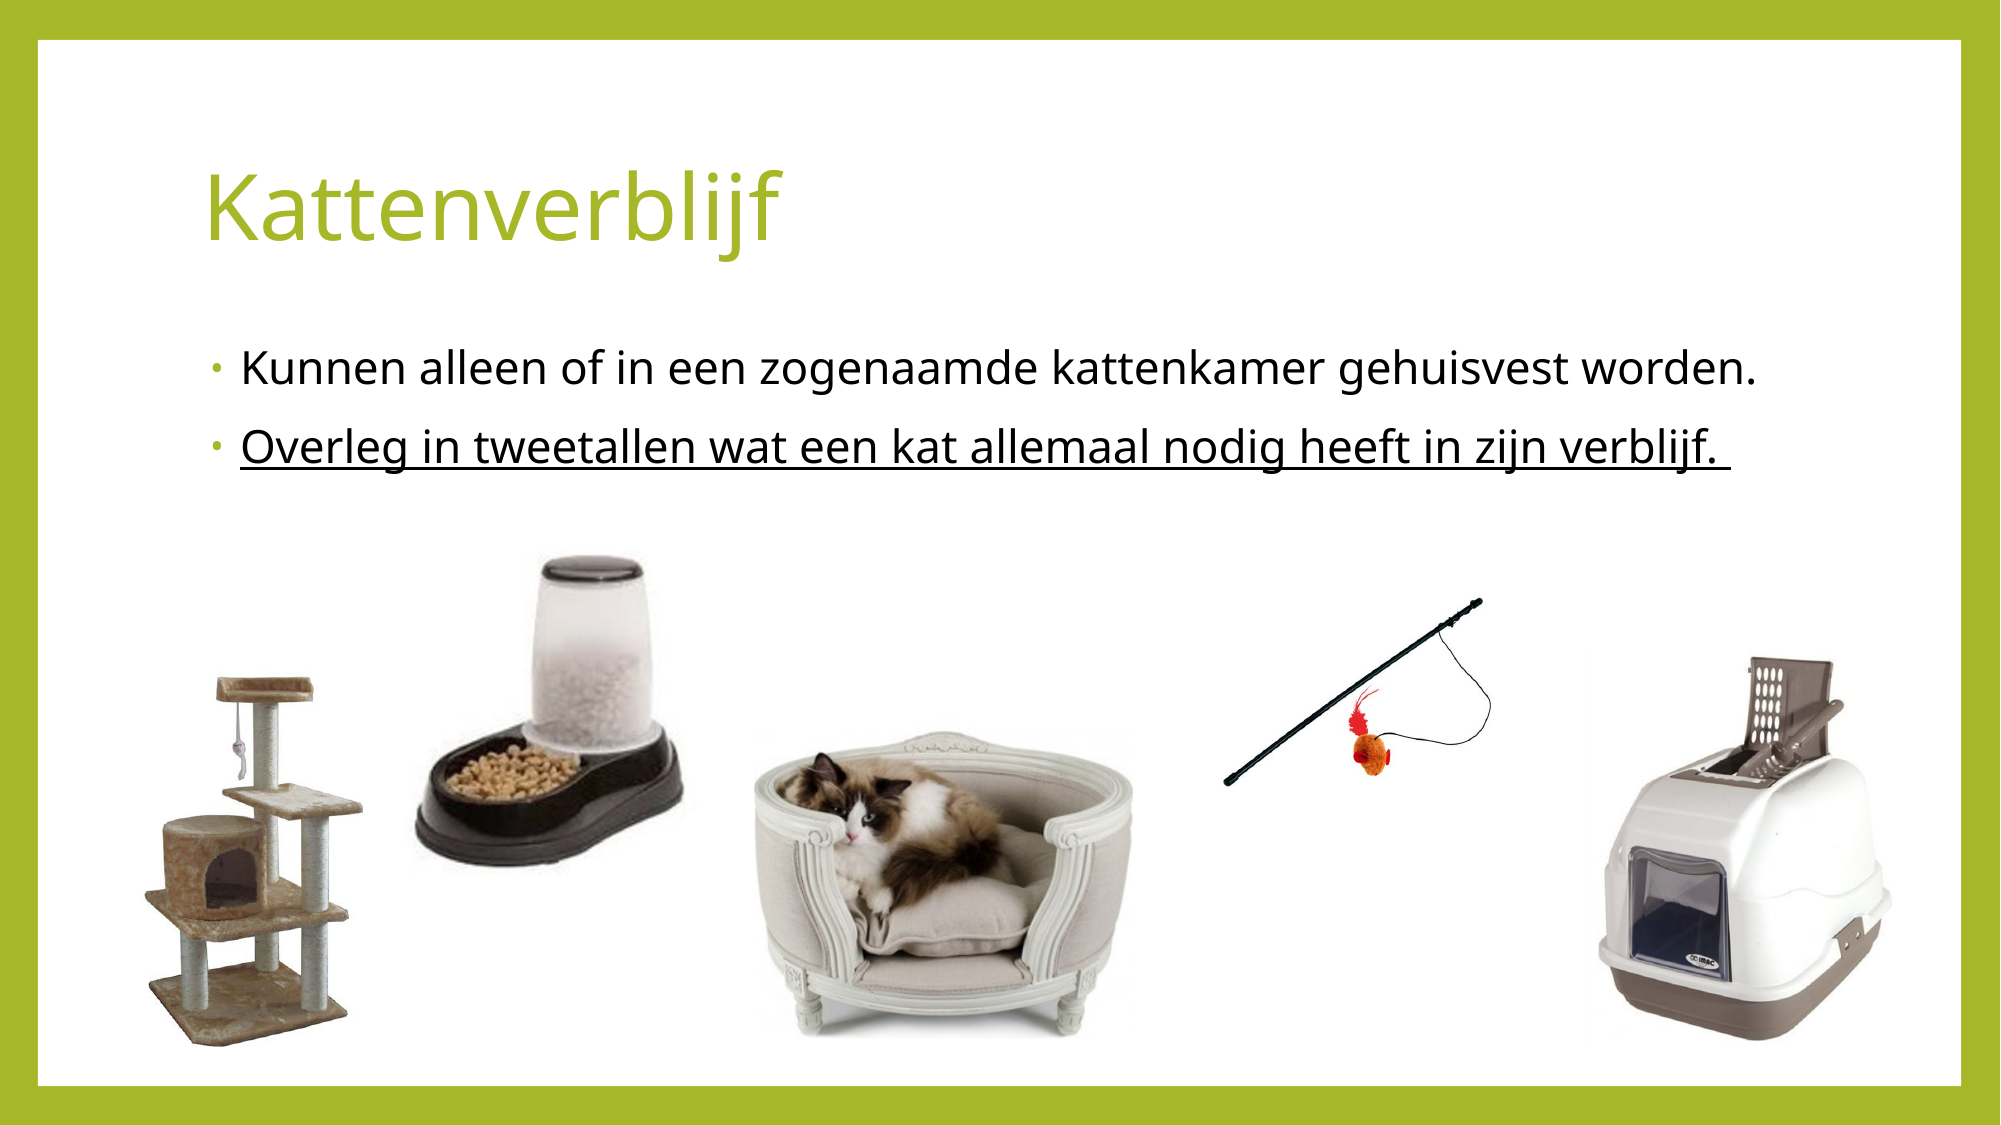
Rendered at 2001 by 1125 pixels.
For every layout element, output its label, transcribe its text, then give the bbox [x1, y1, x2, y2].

picture [63, 523, 742, 1050]
picture [1583, 650, 1900, 1048]
title Kattenverblijf [187, 99, 1808, 323]
picture [1221, 560, 1493, 832]
picture [753, 695, 1133, 1075]
list Kunnen alleen of in een zogenaamde kattenkamer gehuisvest worden. Overleg in tweetallen wat een kat allemaal nodig heeft in zijn verblijf. [187, 337, 1808, 1000]
